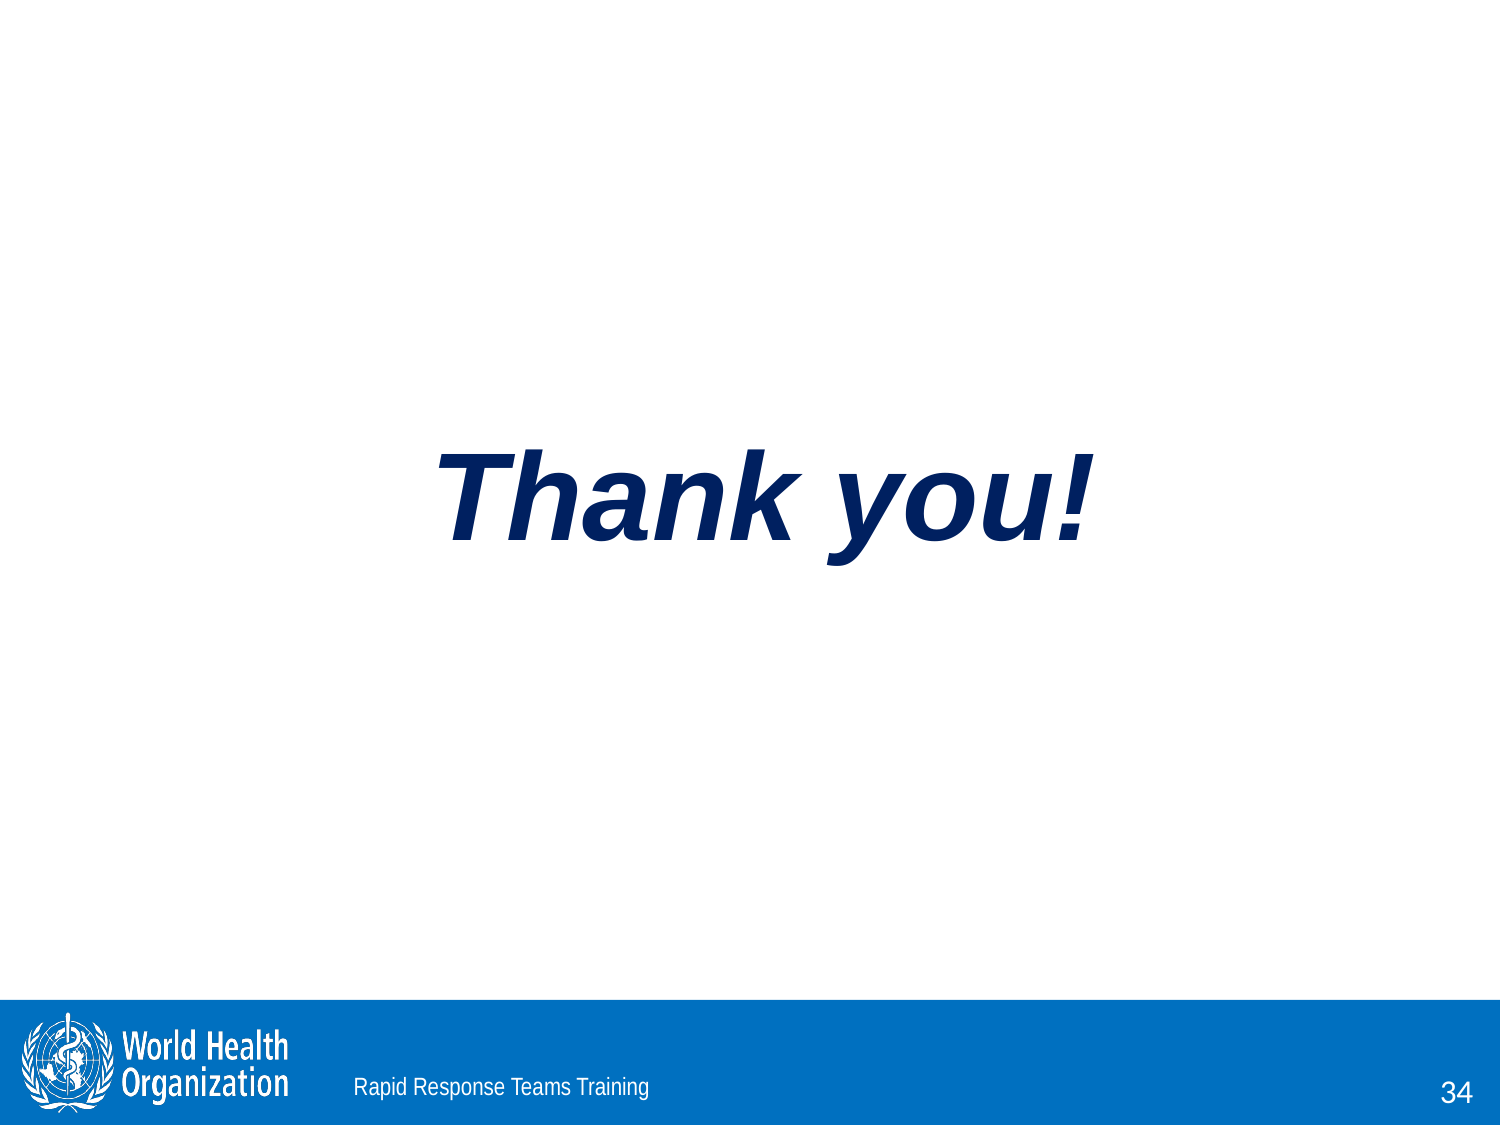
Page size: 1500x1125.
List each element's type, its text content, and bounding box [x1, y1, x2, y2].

picture [21, 1012, 288, 1113]
title Thank you! [88, 397, 1439, 585]
